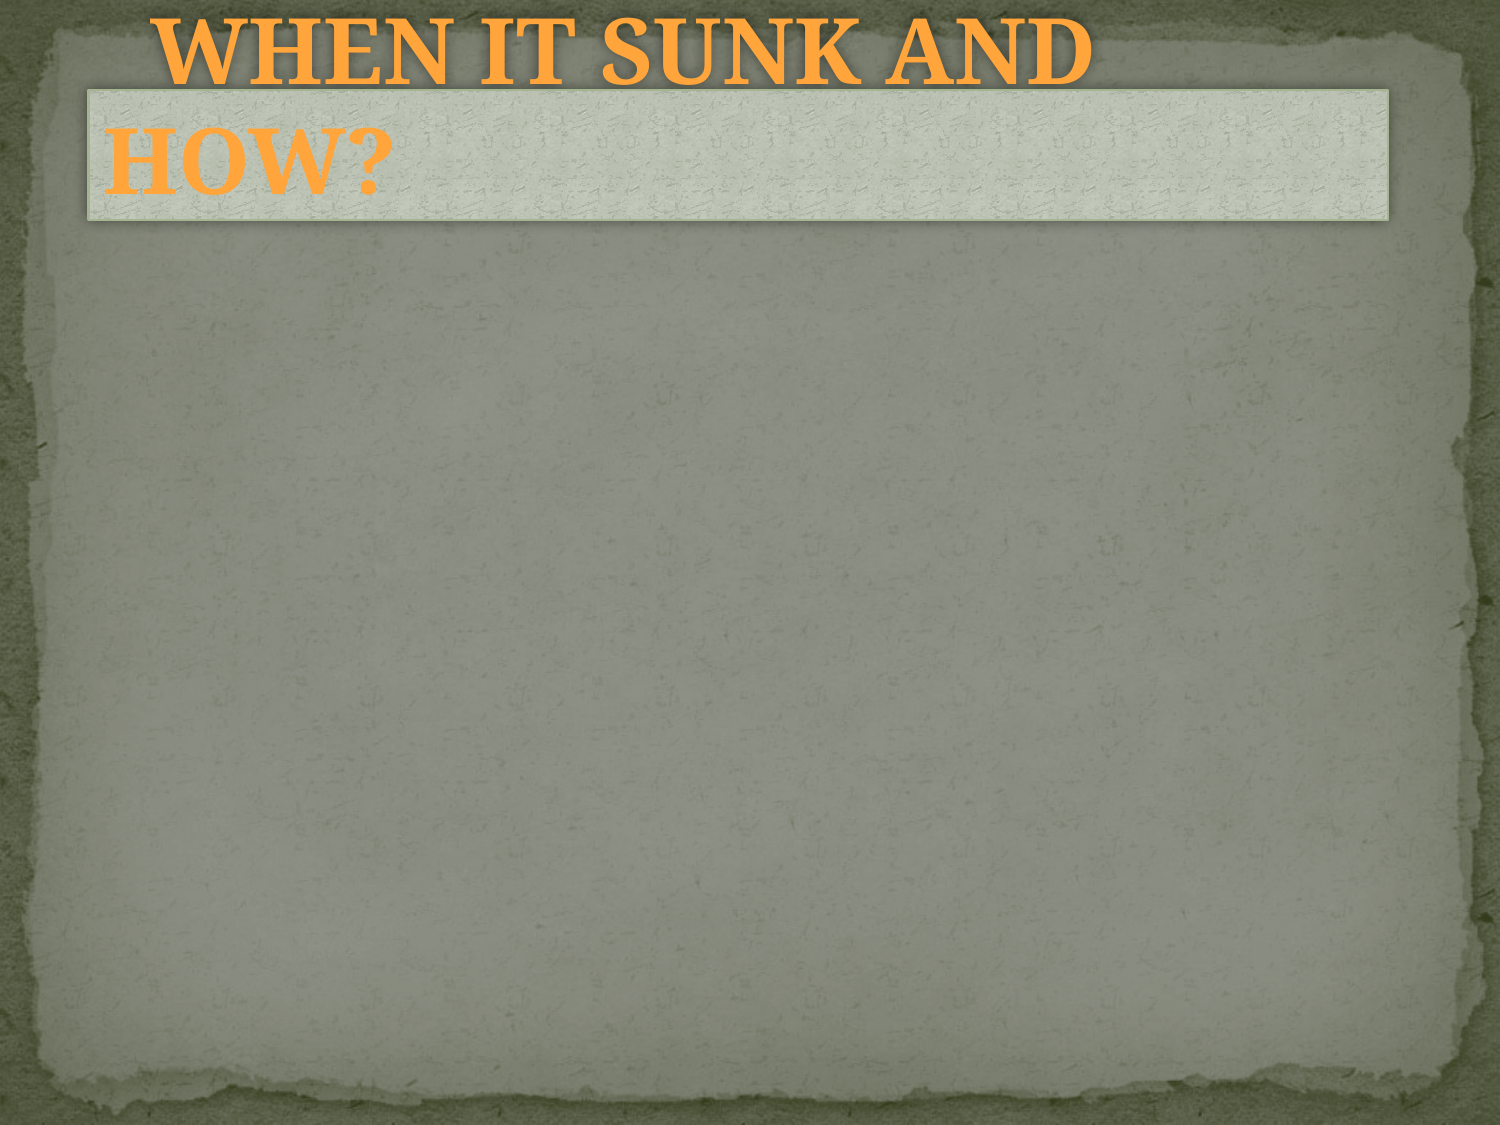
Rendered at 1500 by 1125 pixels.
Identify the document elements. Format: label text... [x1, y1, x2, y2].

title WHEN IT SUNK AND HOW? [87, 89, 1389, 221]
